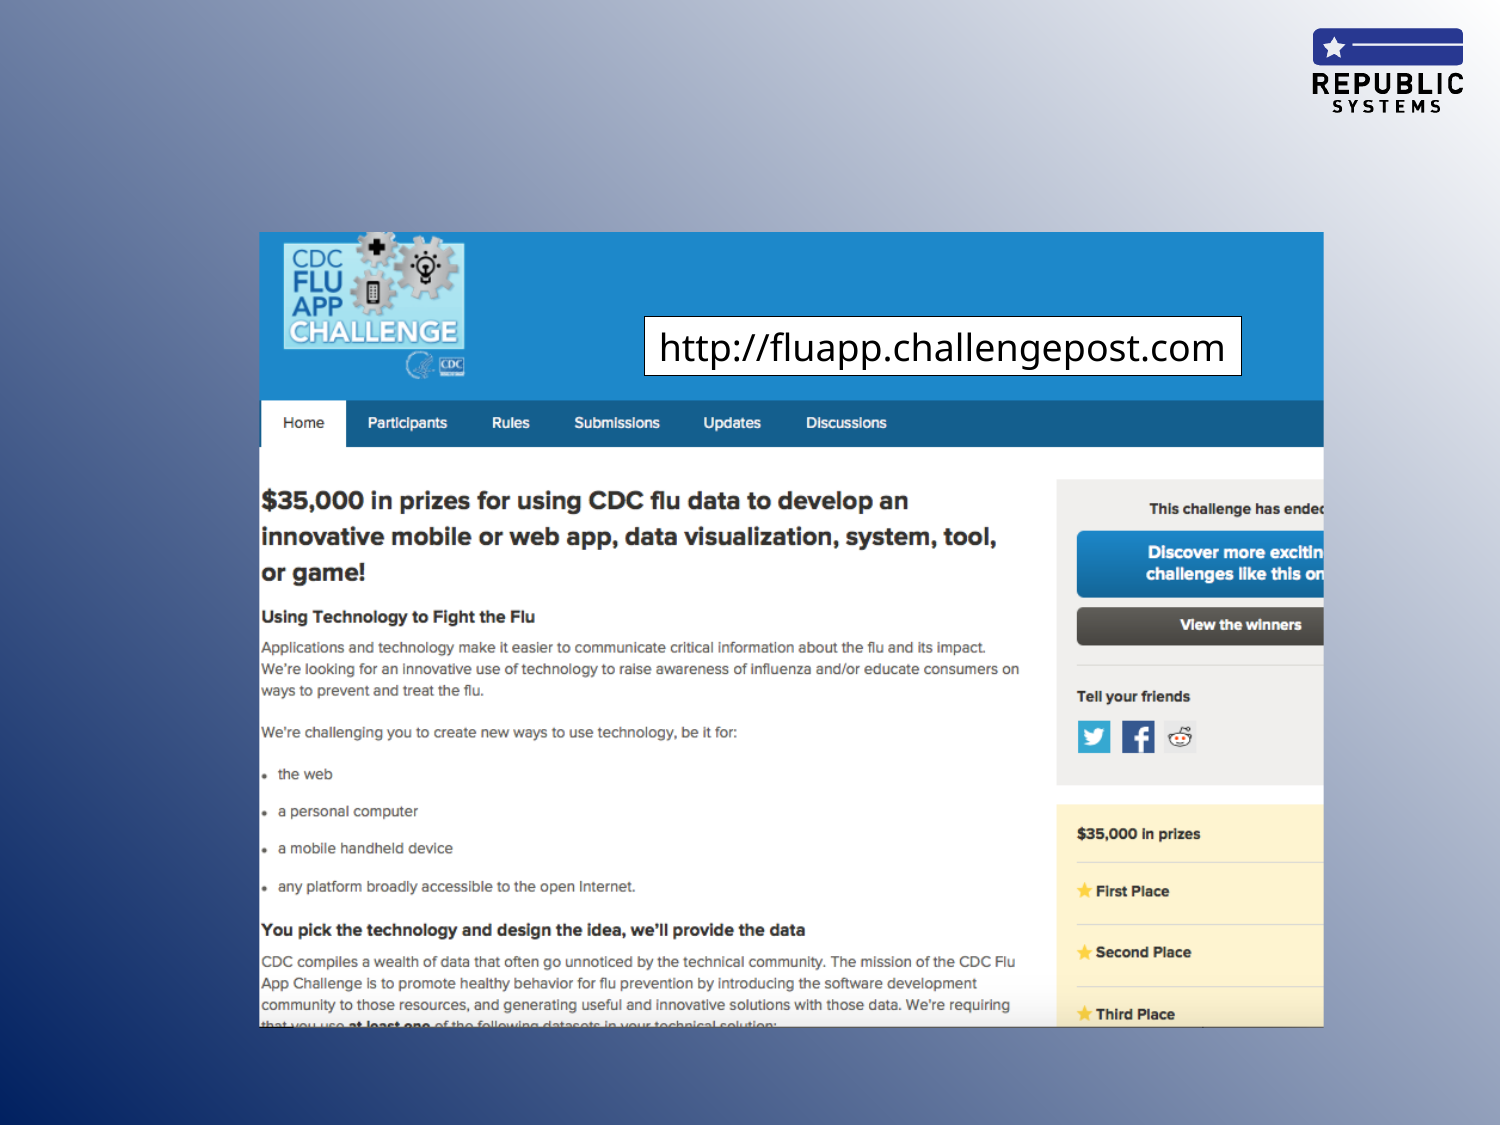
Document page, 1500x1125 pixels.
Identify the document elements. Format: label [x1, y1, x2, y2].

picture [259, 232, 1324, 1028]
picture [1312, 28, 1463, 113]
